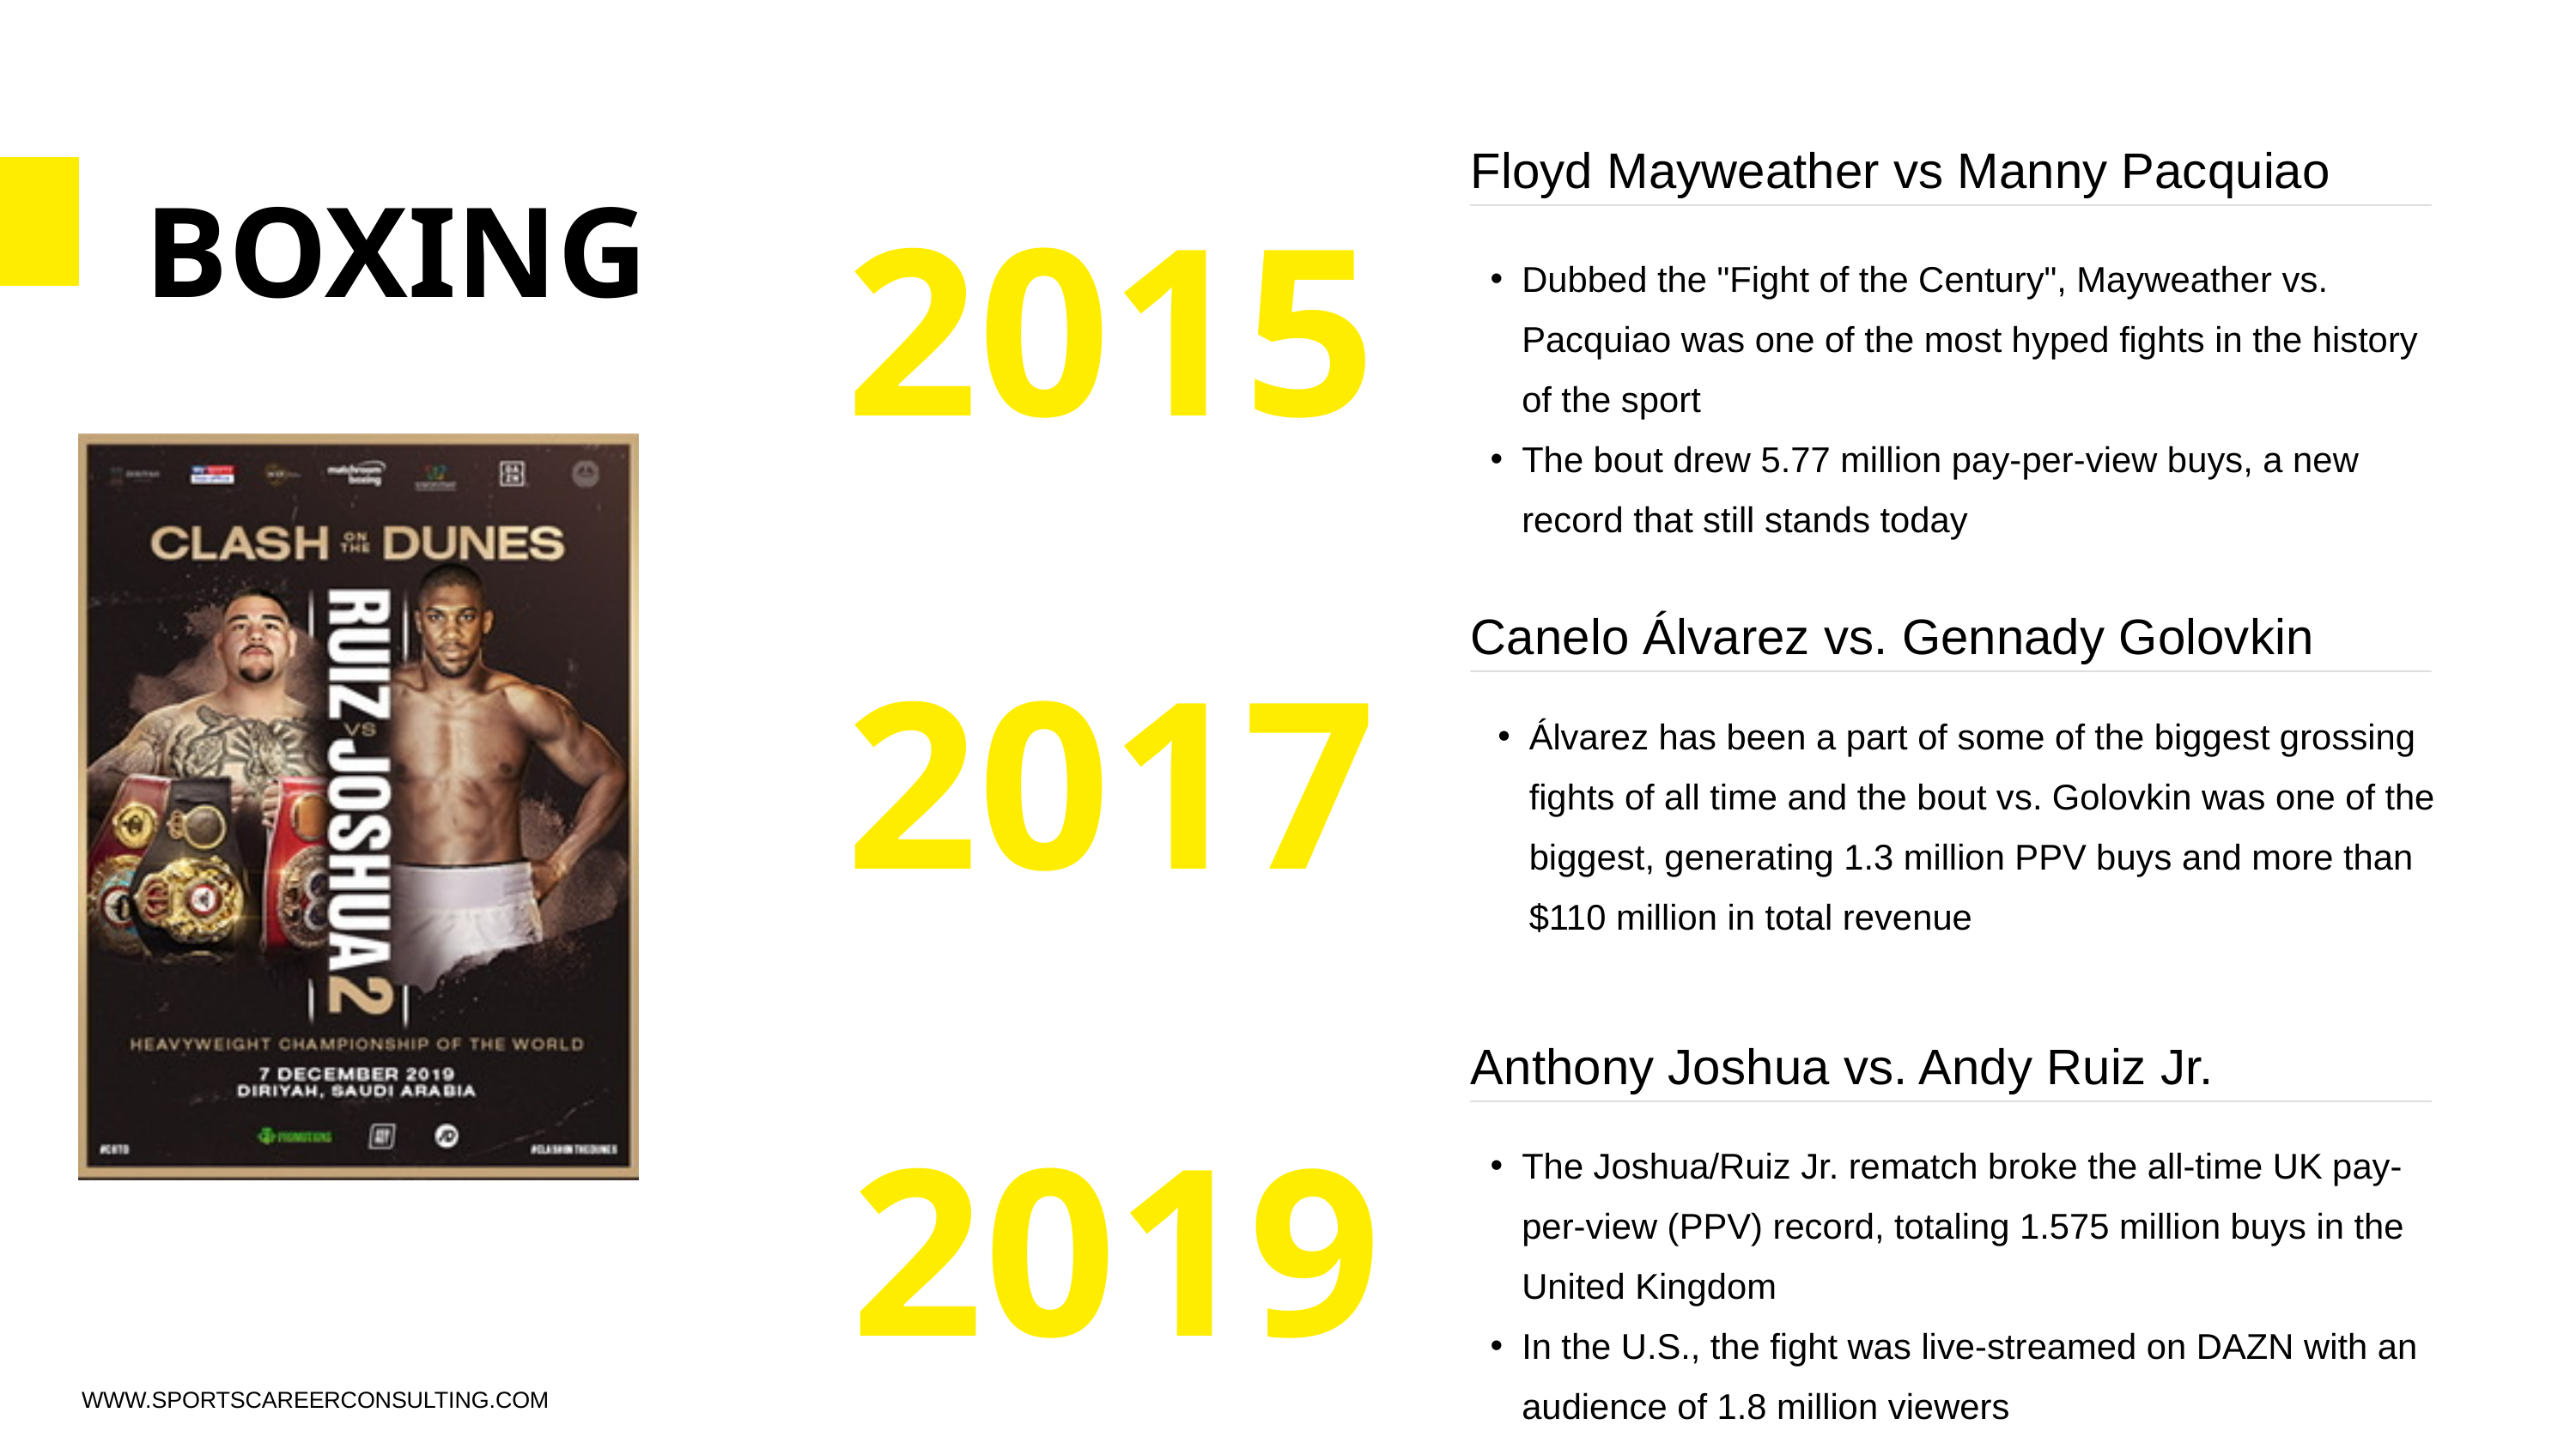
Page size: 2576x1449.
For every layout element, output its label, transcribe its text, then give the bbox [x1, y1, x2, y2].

text_box Dubbed the "Fight of the Century", Mayweather vs. Pacquiao was one of the most hyped fights in the history of the sport The bout drew 5.77 million pay-per-view buys, a new record that still stands today [1455, 239, 2432, 540]
text_box The Joshua/Ruiz Jr. rematch broke the all-time UK pay-per-view (PPV) record, totaling 1.575 million buys in the United Kingdom In the U.S., the fight was live-streamed on DAZN with an audience of 1.8 million viewers [1455, 1197, 2432, 1427]
text_box [0, 156, 79, 287]
text_box 2015 [846, 136, 1427, 463]
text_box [1470, 114, 2432, 206]
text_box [144, 145, 947, 396]
picture [78, 433, 639, 1181]
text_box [1455, 1009, 2432, 1192]
text_box 2017 [846, 590, 1421, 915]
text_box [1470, 579, 2432, 671]
text_box Álvarez has been a part of some of the biggest grossing fights of all time and the bout vs. Golovkin was one of the biggest, generating 1.3 million PPV buys and more than $110 million in total revenue [1463, 697, 2439, 938]
text_box WWW.SPORTSCAREERCONSULTING.COM [81, 1373, 1011, 1413]
text_box 2019 [851, 1057, 1386, 1383]
